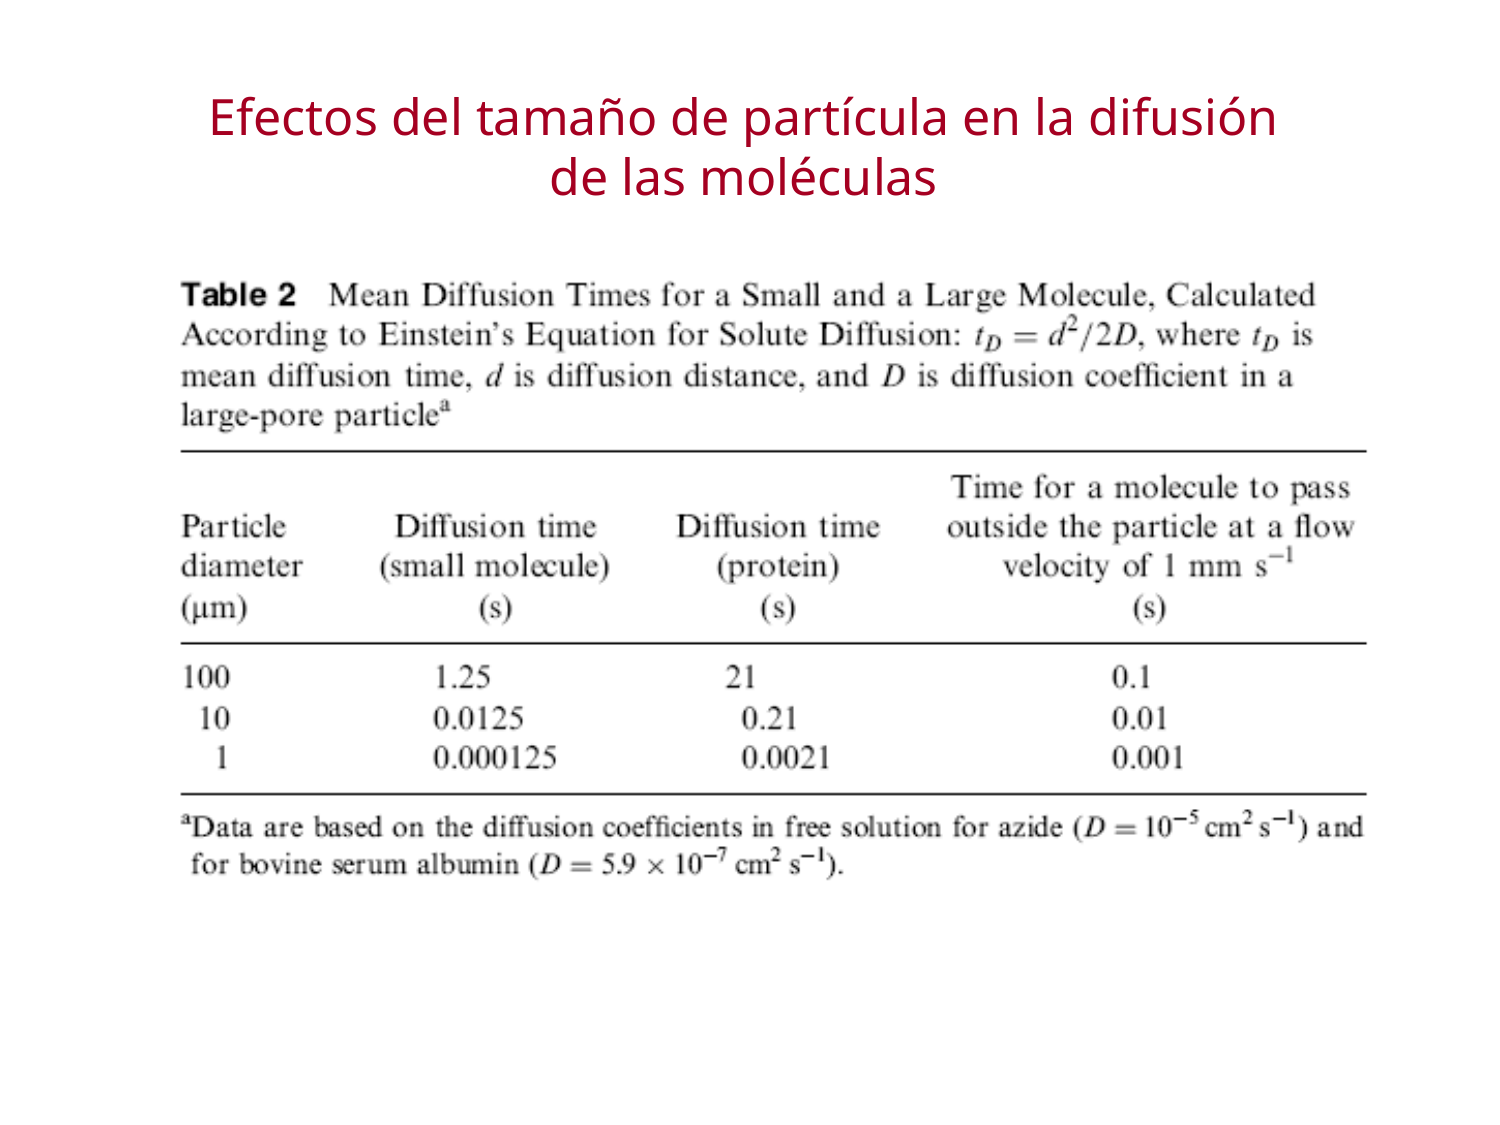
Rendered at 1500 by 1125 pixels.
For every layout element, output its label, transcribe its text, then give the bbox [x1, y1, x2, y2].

text_box Efectos del tamaño de partícula en la difusión de las moléculas [171, 78, 1317, 213]
picture [170, 266, 1390, 899]
